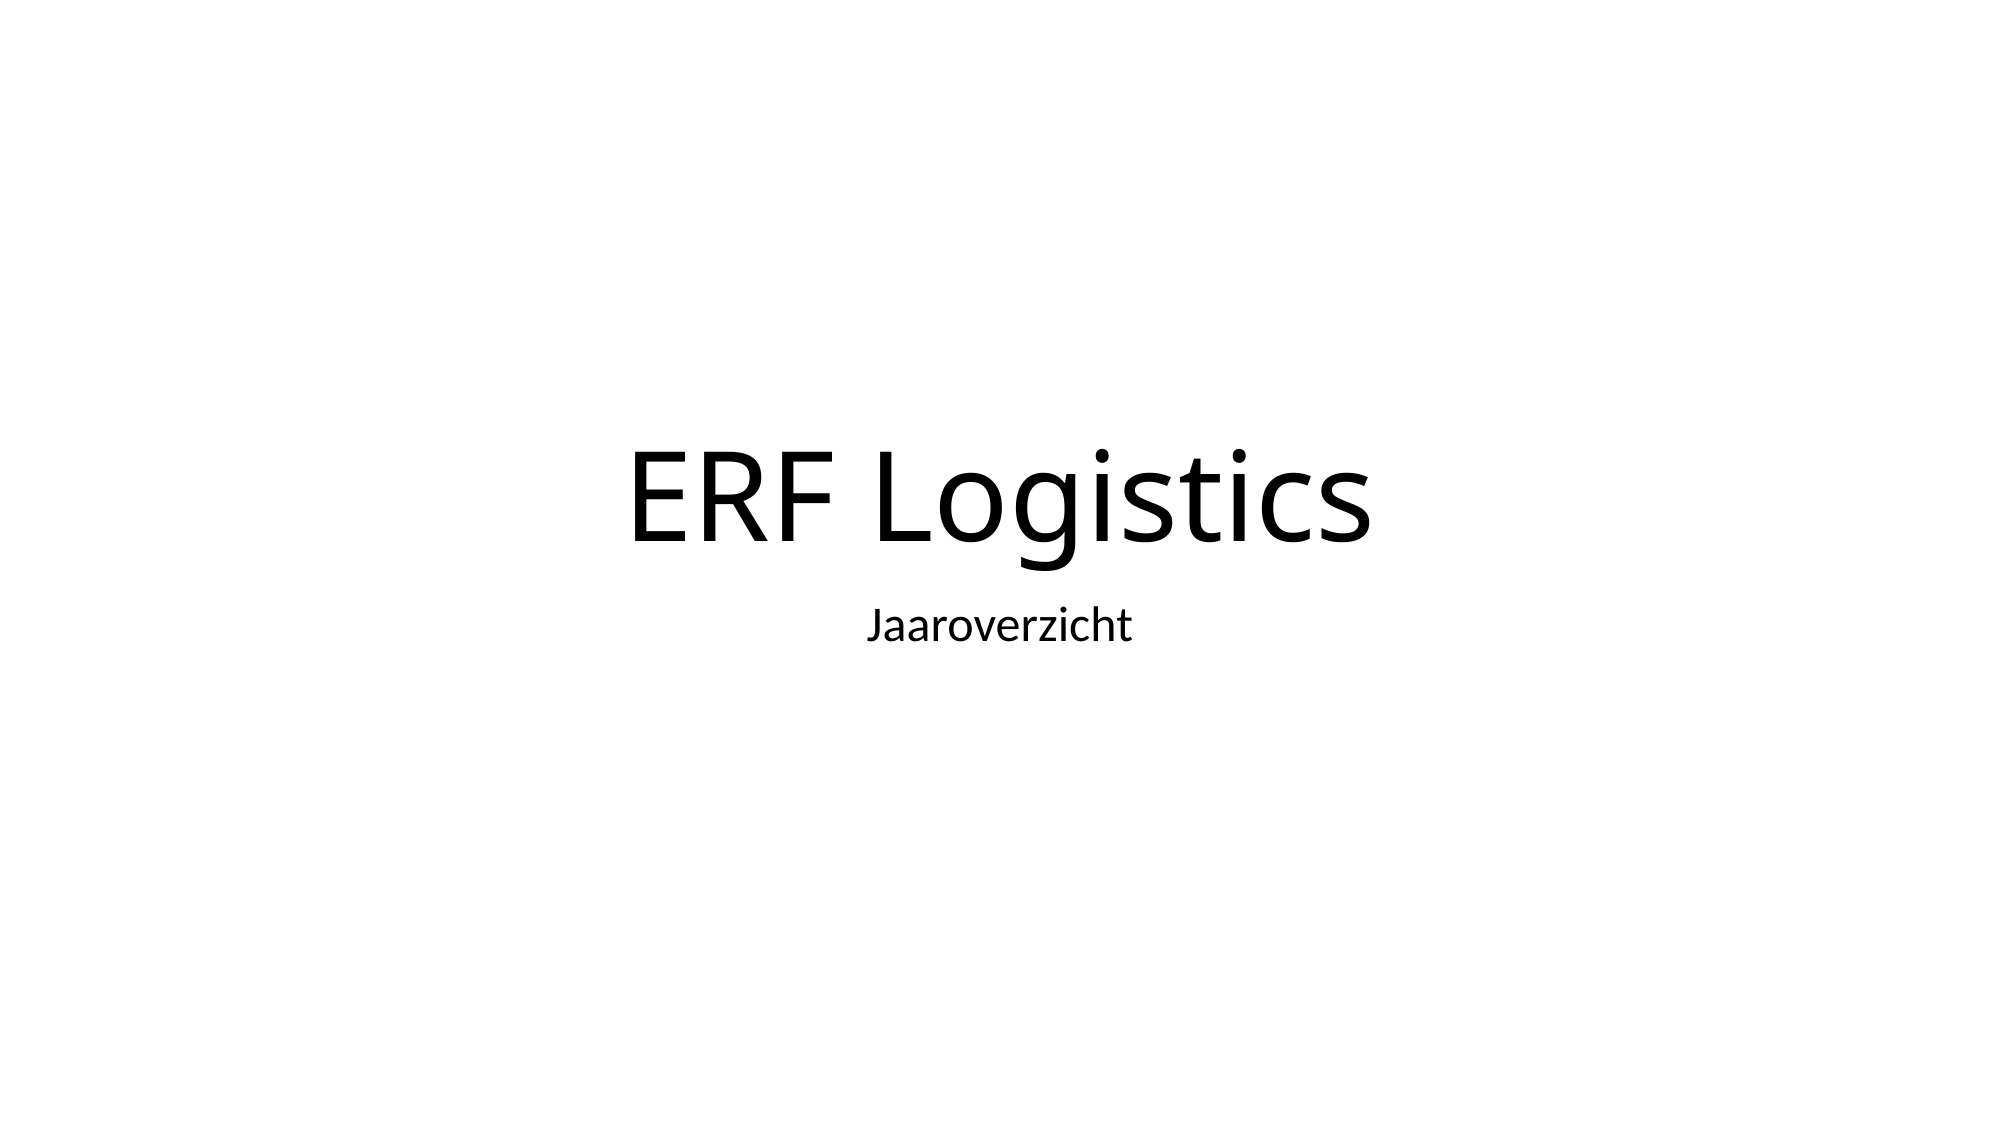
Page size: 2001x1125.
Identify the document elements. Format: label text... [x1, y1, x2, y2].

title ERF Logistics [249, 184, 1750, 576]
subtitle Jaaroverzicht [249, 590, 1750, 863]
